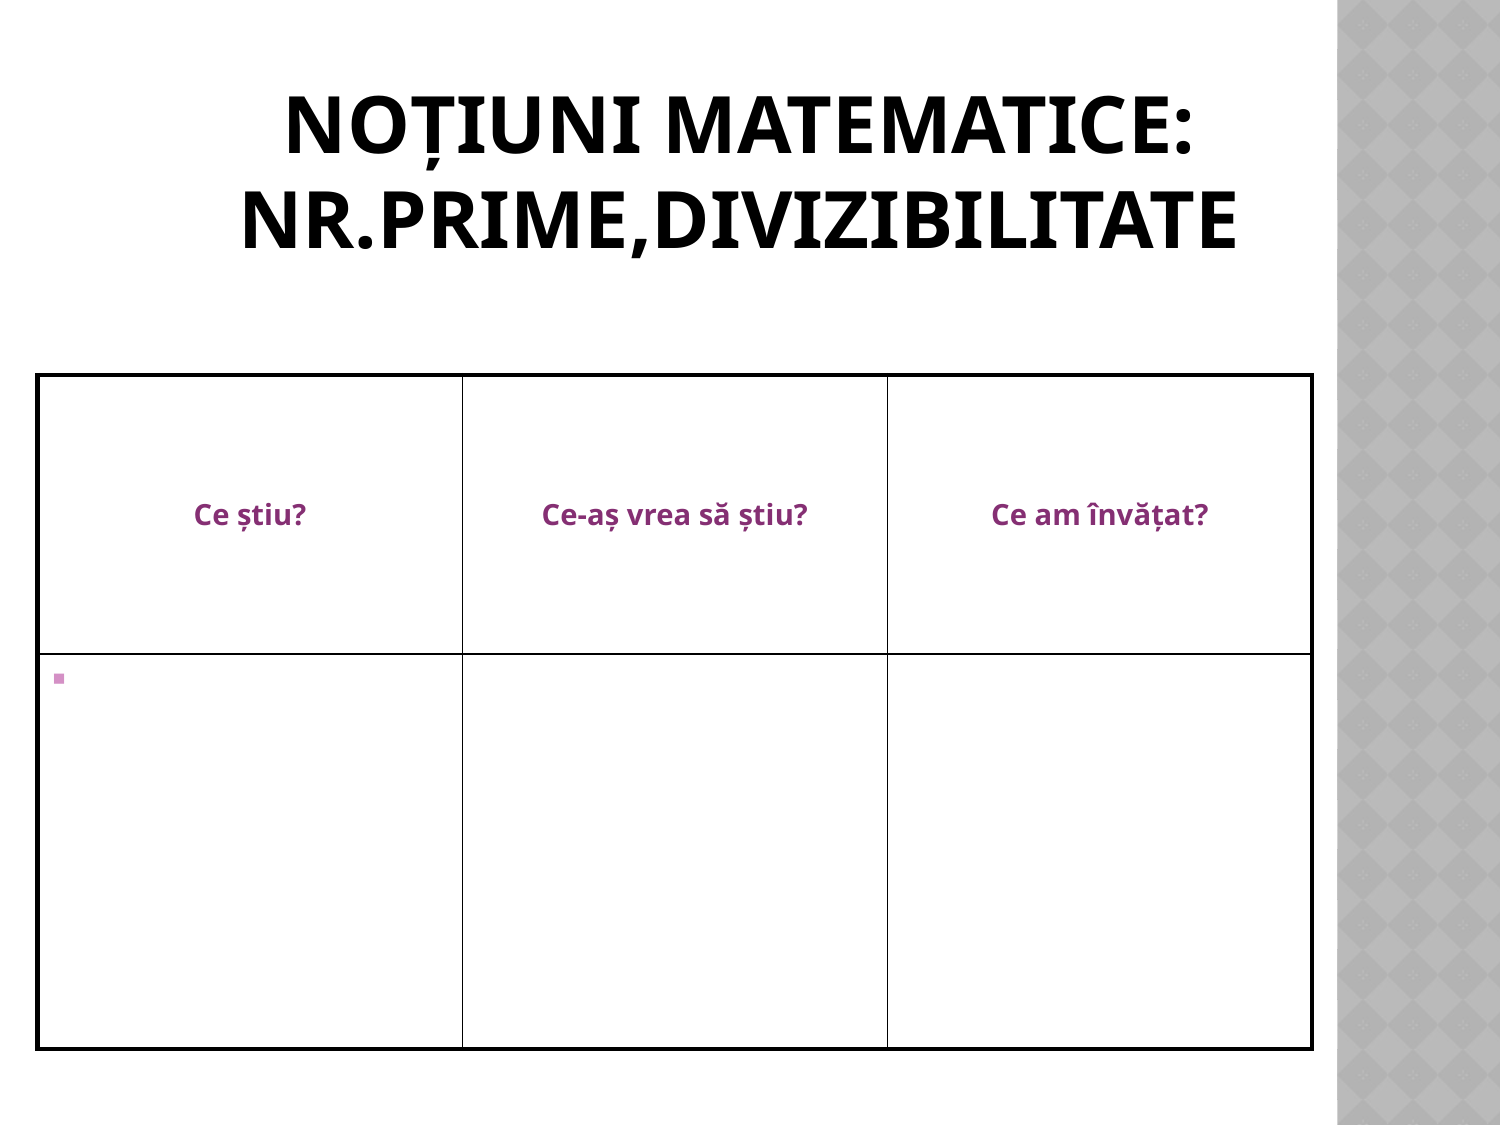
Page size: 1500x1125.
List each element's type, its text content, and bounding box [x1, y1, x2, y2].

table_header Ce-aş vrea să ştiu? [463, 377, 887, 653]
table_header Ce am învăţat? [888, 377, 1310, 653]
table_cell [40, 655, 462, 1047]
table_cell [888, 655, 1310, 1047]
table_header Ce ştiu? [40, 377, 462, 653]
table_cell [463, 655, 887, 1047]
title Noțiuni matematice: nr.prime,divizibilitate [99, 24, 1379, 265]
